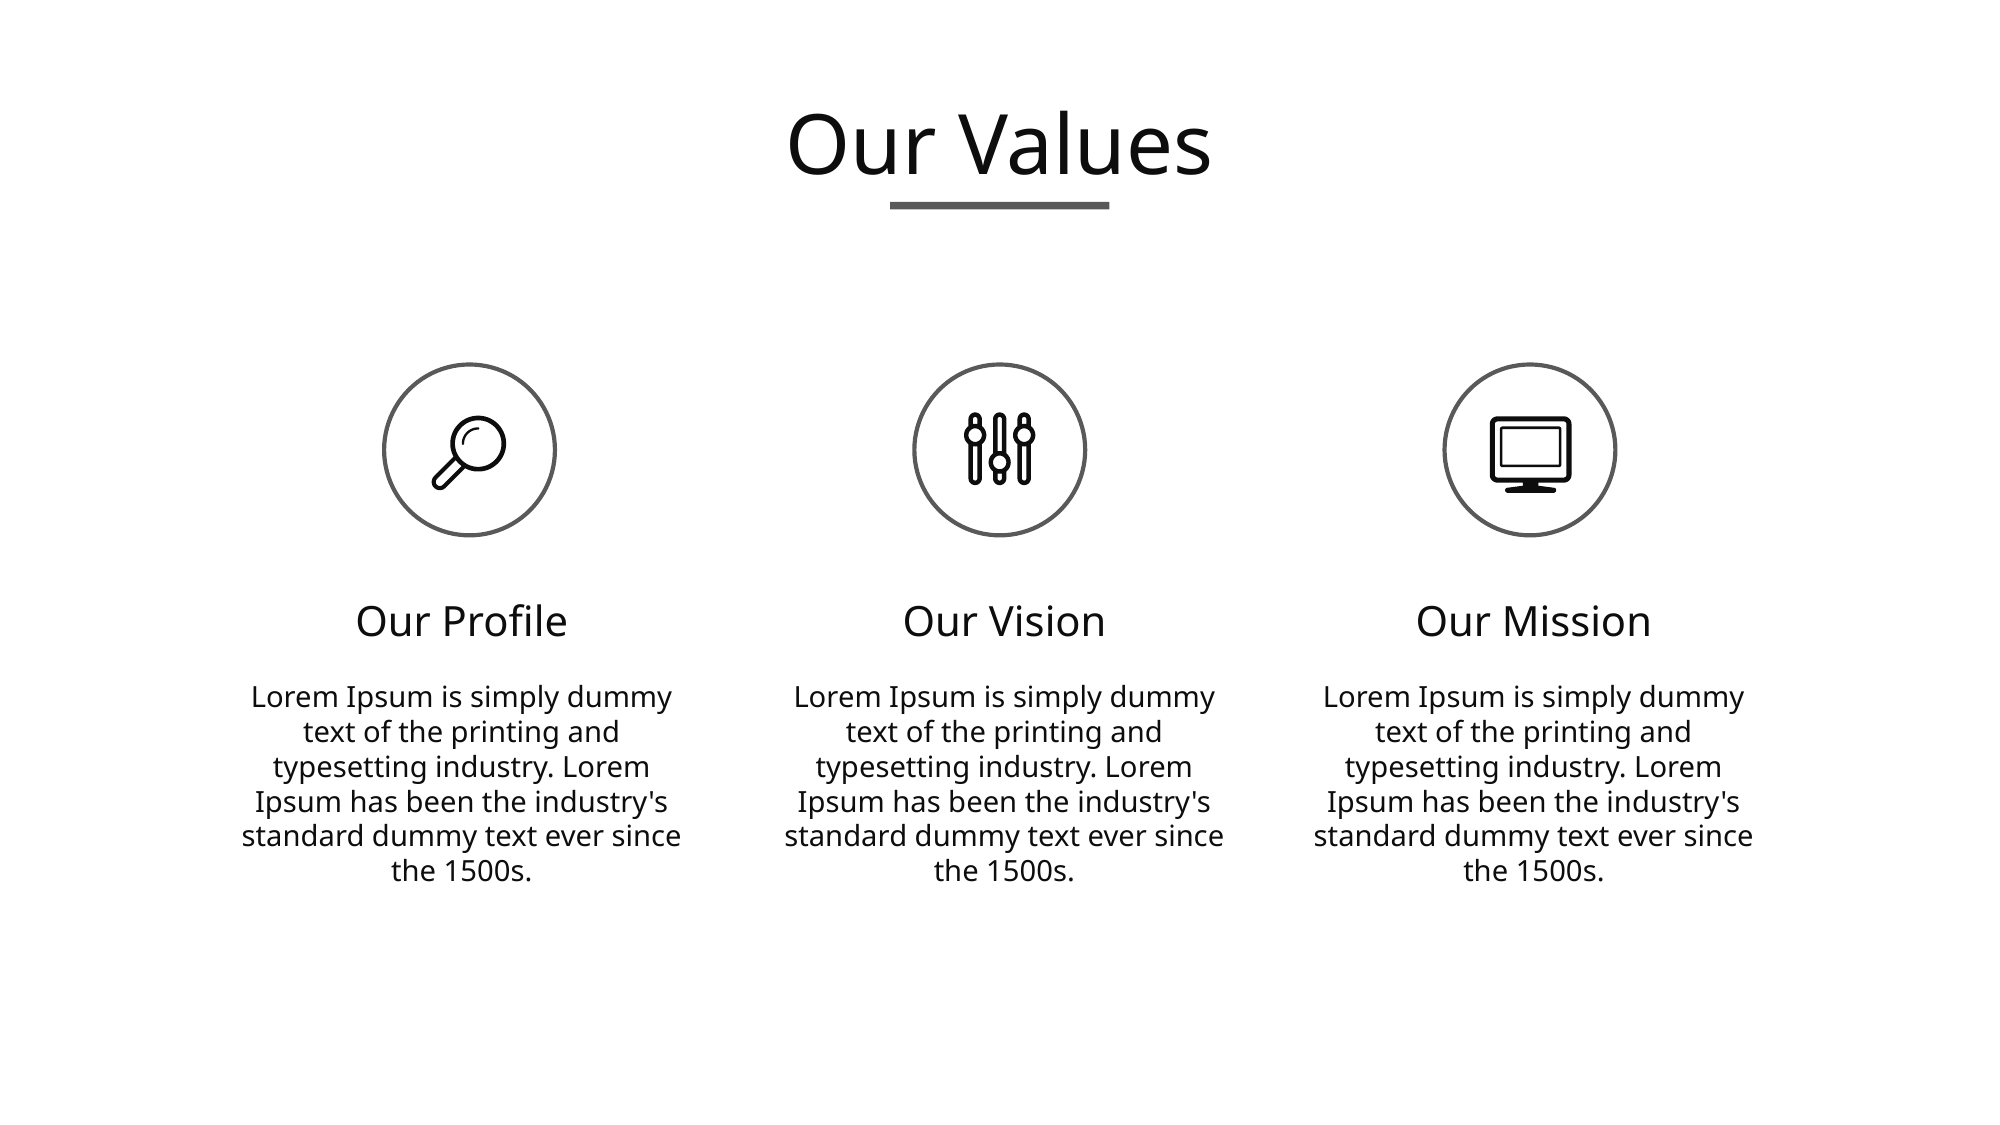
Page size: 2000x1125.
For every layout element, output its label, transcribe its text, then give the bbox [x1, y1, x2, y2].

text_box Lorem Ipsum is simply dummy text of the printing and typesetting industry. Lorem Ipsum has been the industry's standard dummy text ever since the 1500s. [766, 670, 1243, 896]
text_box [888, 200, 1111, 211]
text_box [431, 415, 507, 491]
text_box Our Vision [818, 587, 1191, 653]
text_box [1442, 362, 1618, 538]
text_box Our Mission [1347, 587, 1721, 653]
text_box Our Profile [275, 587, 649, 653]
text_box Lorem Ipsum is simply dummy text of the printing and typesetting industry. Lorem Ipsum has been the industry's standard dummy text ever since the 1500s. [223, 670, 700, 896]
text_box [381, 362, 558, 538]
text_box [1489, 416, 1572, 494]
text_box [963, 412, 1036, 486]
text_box [912, 362, 1088, 538]
text_box Lorem Ipsum is simply dummy text of the printing and typesetting industry. Lorem Ipsum has been the industry's standard dummy text ever since the 1500s. [1295, 670, 1772, 896]
text_box Our Values [0, 96, 2000, 187]
